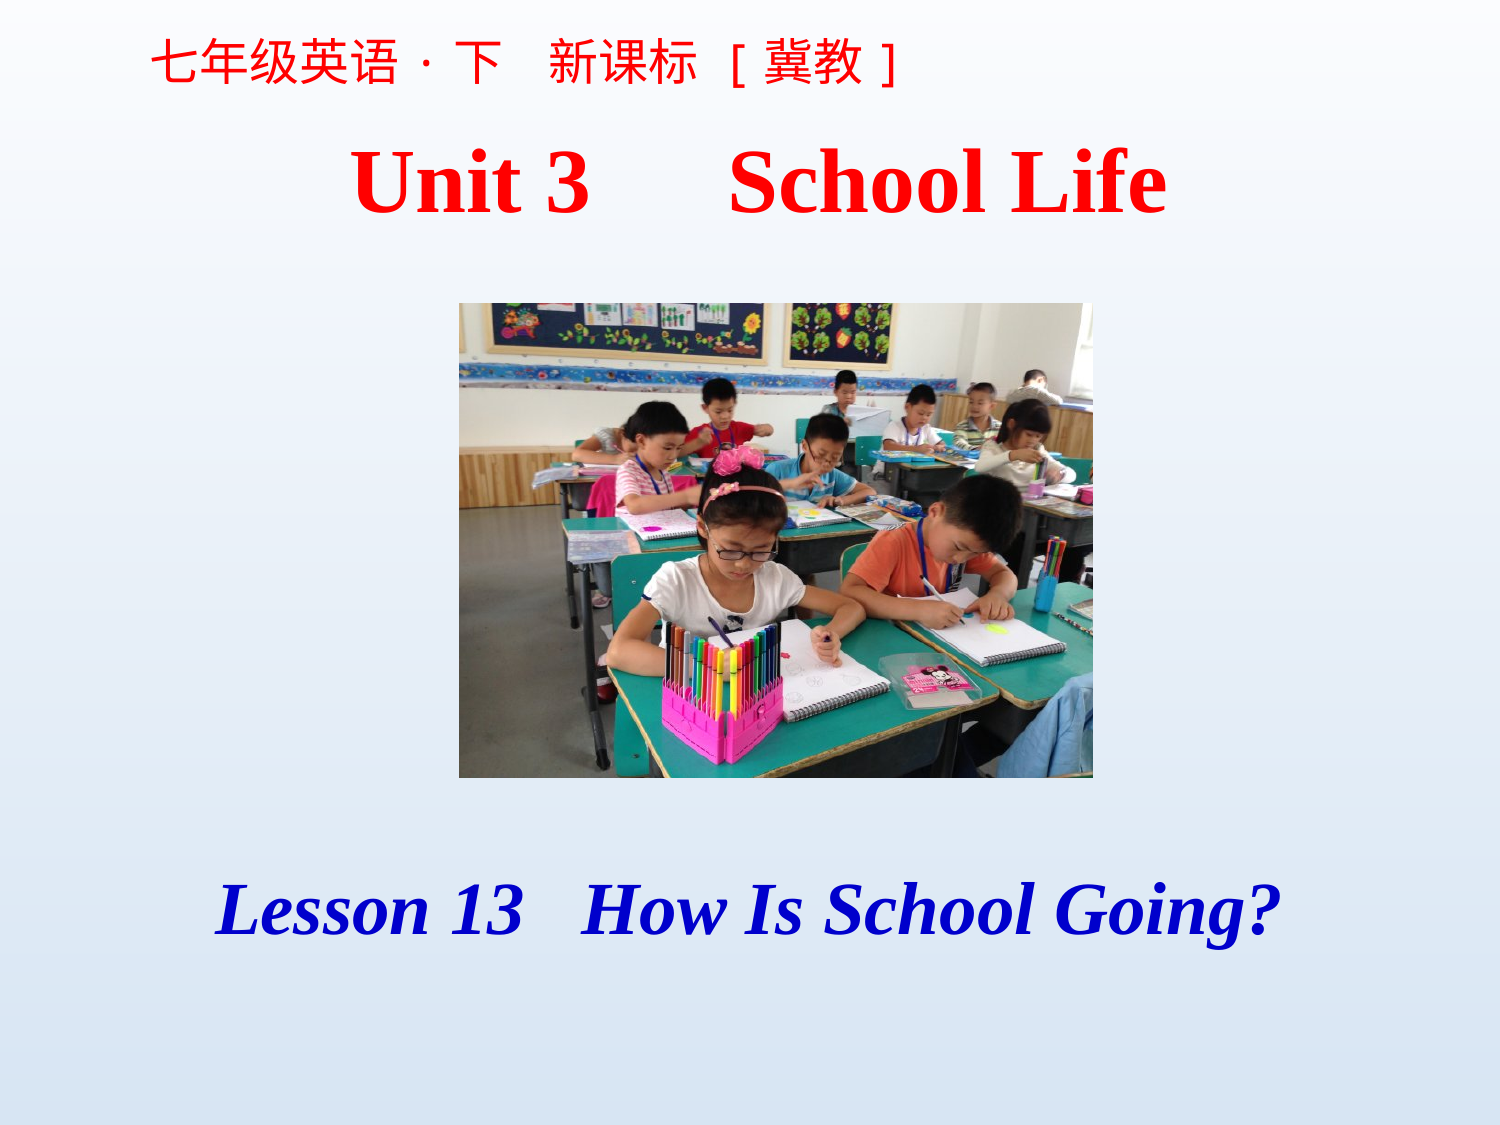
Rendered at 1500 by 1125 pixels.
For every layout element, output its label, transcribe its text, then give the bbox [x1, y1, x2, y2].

text_box 七年级英语·下 新课标 [冀教] [0, 23, 1055, 99]
picture [459, 303, 1093, 779]
text_box Unit 3 School Life [112, 113, 1406, 239]
text_box Lesson 13 How Is School Going? [3, 763, 1500, 957]
